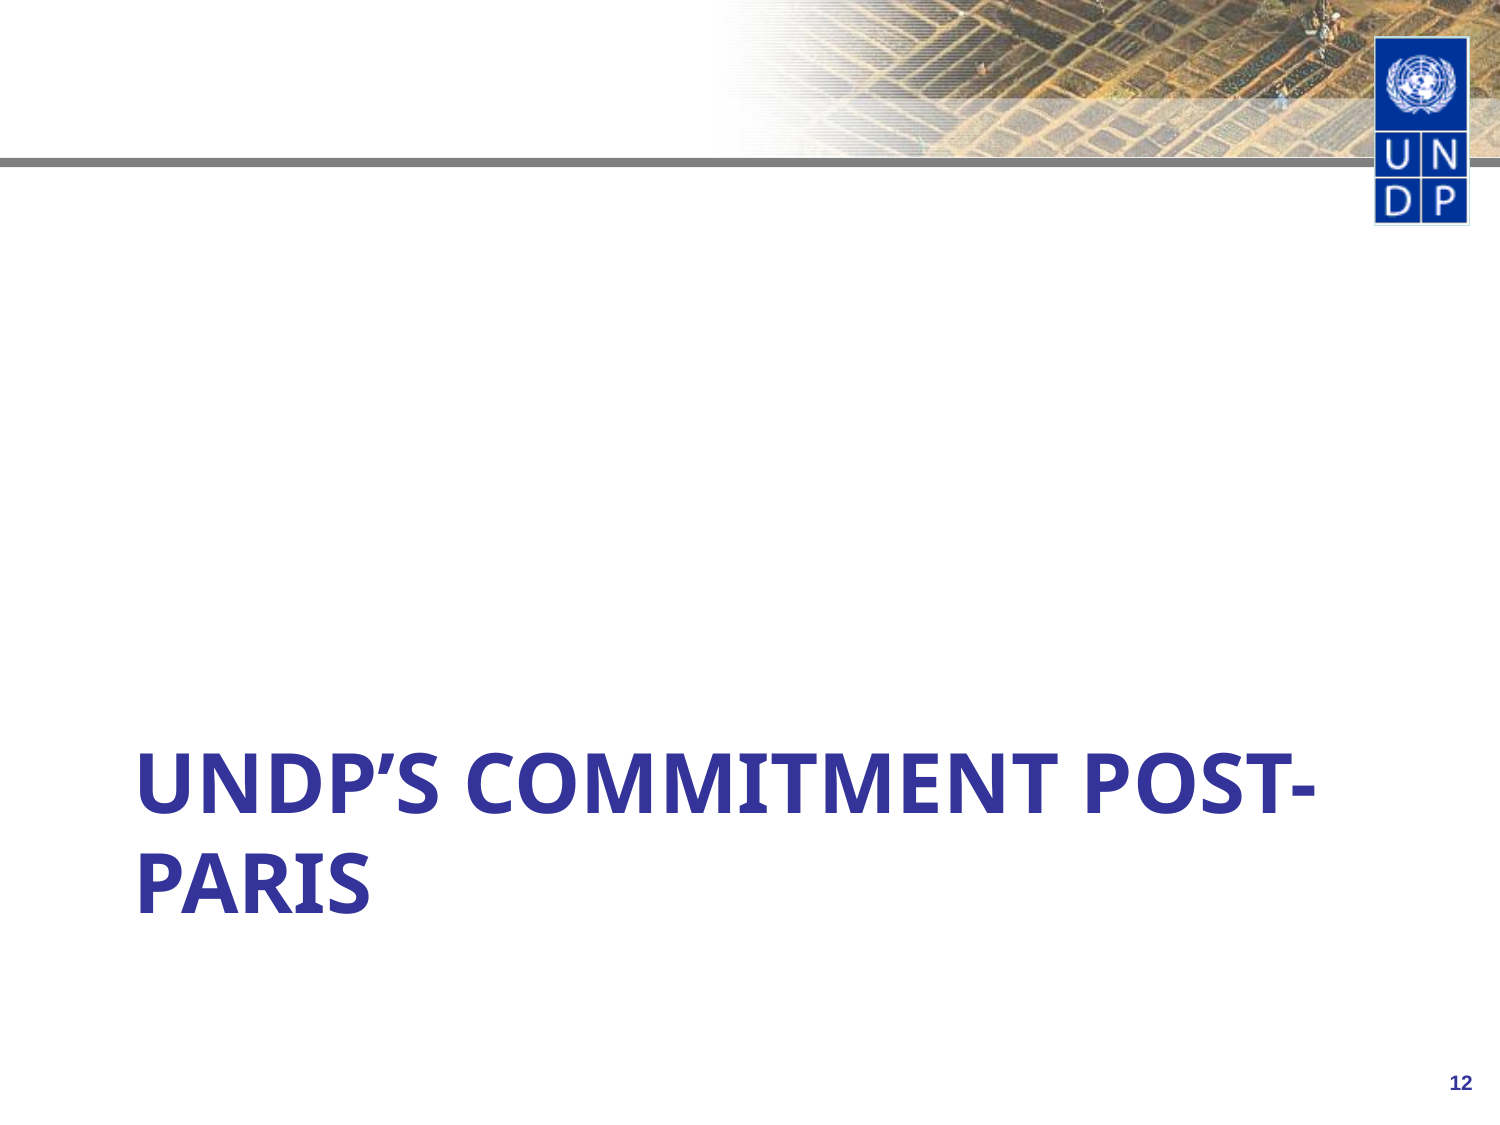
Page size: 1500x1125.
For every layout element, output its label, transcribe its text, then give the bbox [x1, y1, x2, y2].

picture [703, 0, 1500, 157]
picture [1375, 38, 1469, 225]
title UNDP’s COMMITMENT post-Paris [118, 722, 1394, 947]
slide_number 12 [1137, 1062, 1488, 1103]
